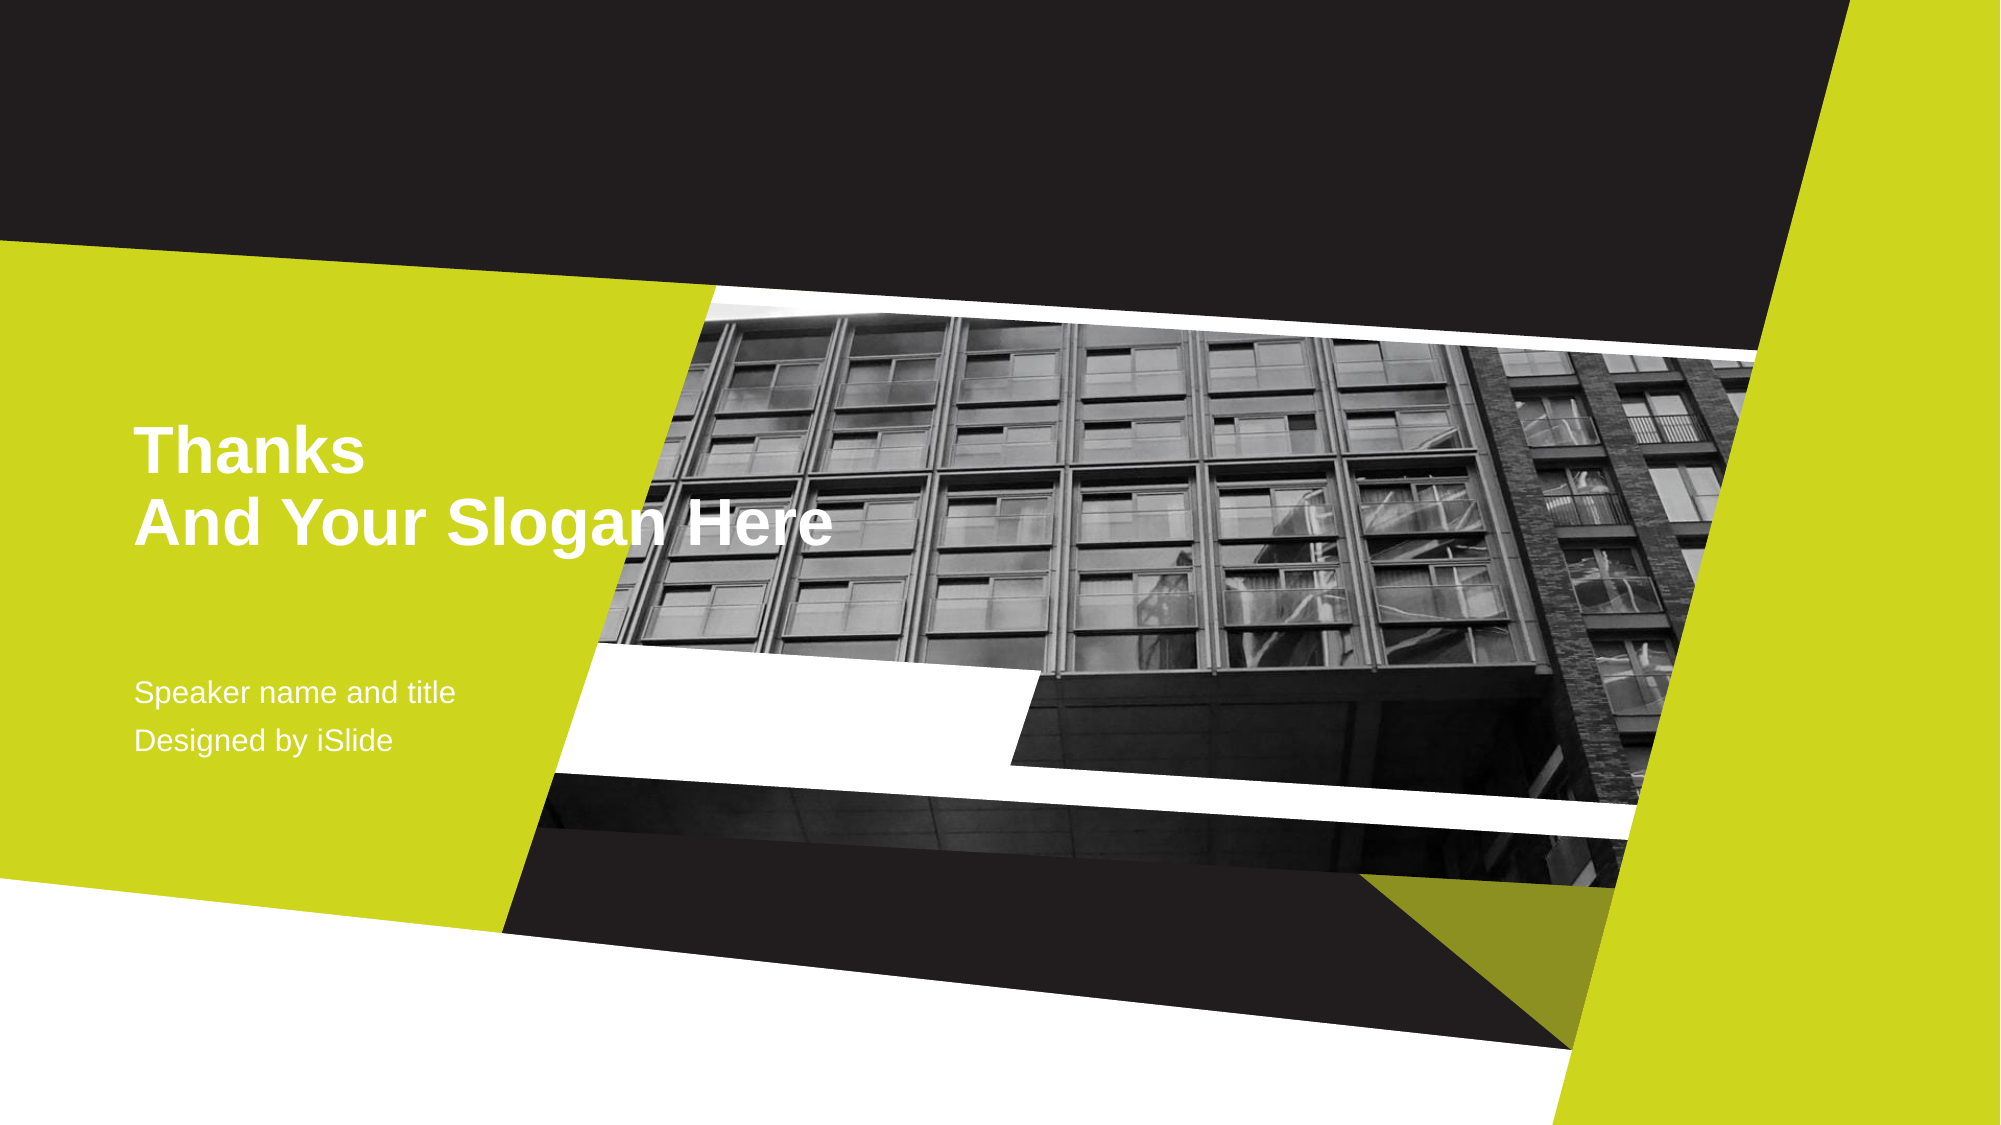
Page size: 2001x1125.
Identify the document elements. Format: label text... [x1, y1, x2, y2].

list Designed by iSlide [118, 718, 1009, 769]
list Speaker name and title [118, 668, 1009, 718]
picture [537, 773, 1627, 889]
title Thanks And Your Slogan Here [118, 301, 1009, 568]
picture [599, 319, 1754, 804]
